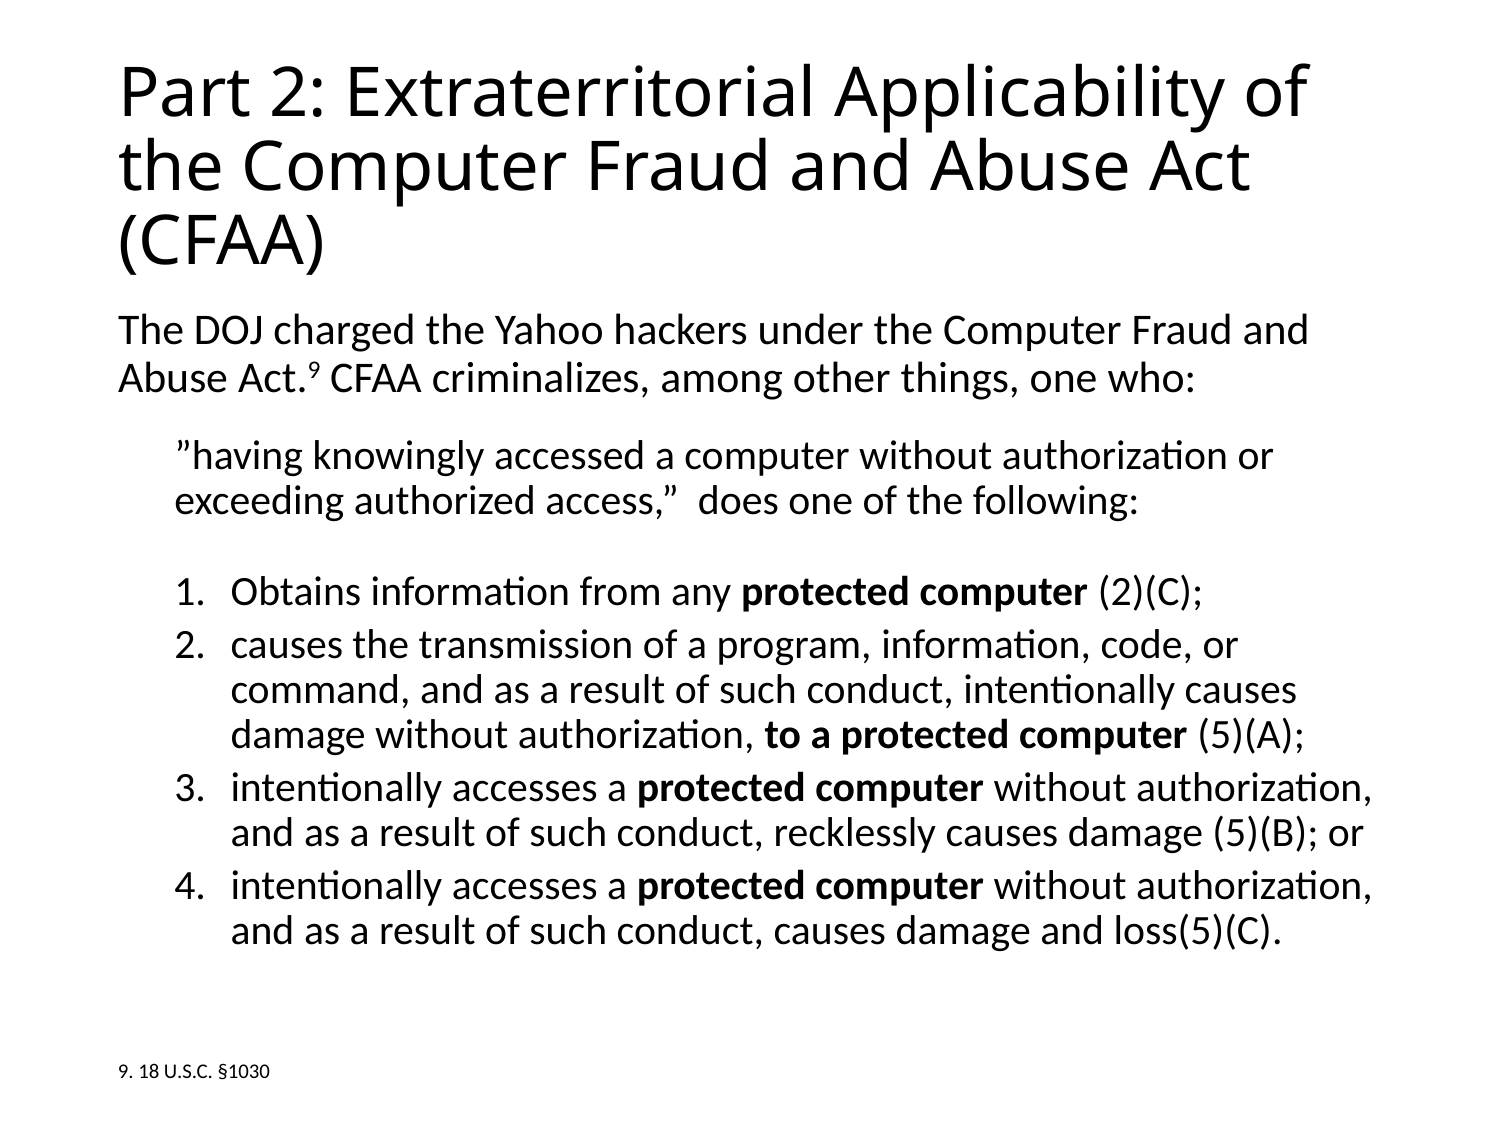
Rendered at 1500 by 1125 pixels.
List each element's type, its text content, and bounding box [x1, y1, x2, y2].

text_box 9. 18 U.S.C. §1030 [103, 1050, 1308, 1090]
list The DOJ charged the Yahoo hackers under the Computer Fraud and Abuse Act.9 CFAA criminalizes, among other things, one who: ”having knowingly accessed a computer without authorization or exceeding authorized access,” does one of the following: Obtains information from any protected computer (2)(C); causes the transmission of a program, information, code, or command, and as a result of such conduct, intentionally causes damage without authorization, to a protected computer (5)(A); intentionally accesses a protected computer without authorization, and as a result of such conduct, recklessly causes damage (5)(B); or intentionally accesses a protected computer without authorization, and as a result of such conduct, causes damage and loss(5)(C). [102, 299, 1398, 1014]
title Part 2: Extraterritorial Applicability of the Computer Fraud and Abuse Act (CFAA) [102, 59, 1398, 278]
